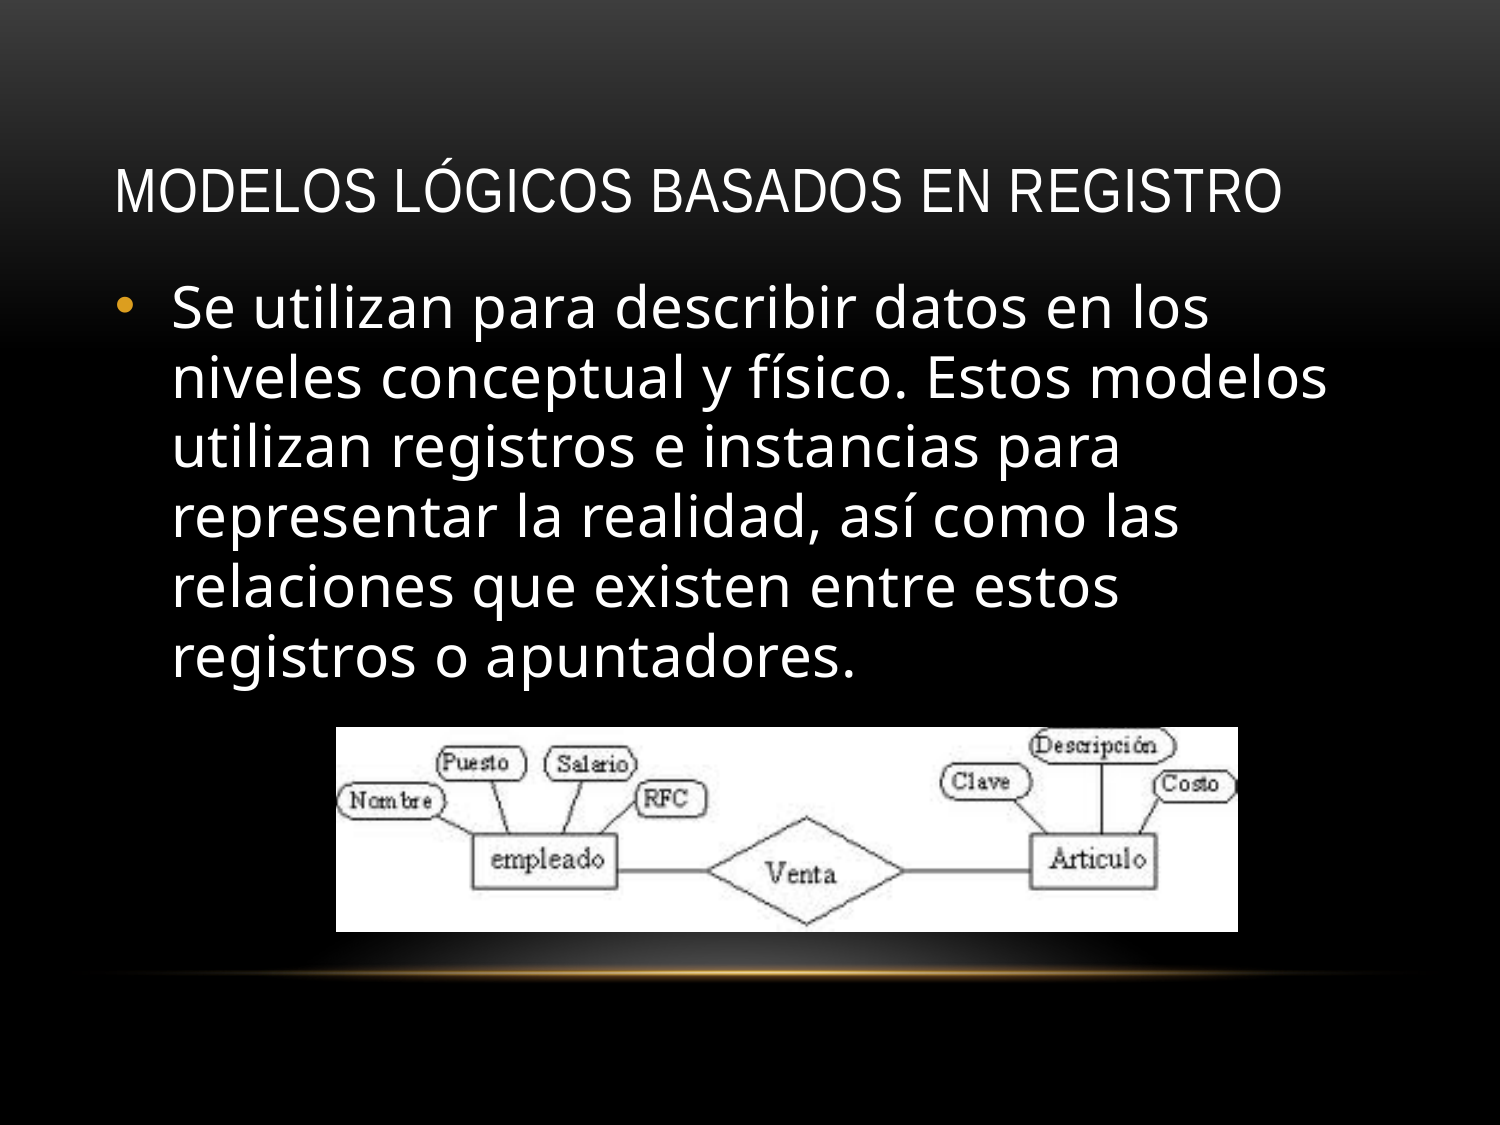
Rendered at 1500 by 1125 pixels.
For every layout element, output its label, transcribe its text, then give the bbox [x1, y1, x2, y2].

picture [0, 0, 1500, 1125]
list Se utilizan para describir datos en los niveles conceptual y físico. Estos modelos utilizan registros e instancias para representar la realidad, así como las relaciones que existen entre estos registros o apuntadores. [99, 262, 1400, 938]
title Modelos lógicos basados en registro [99, 45, 1400, 233]
